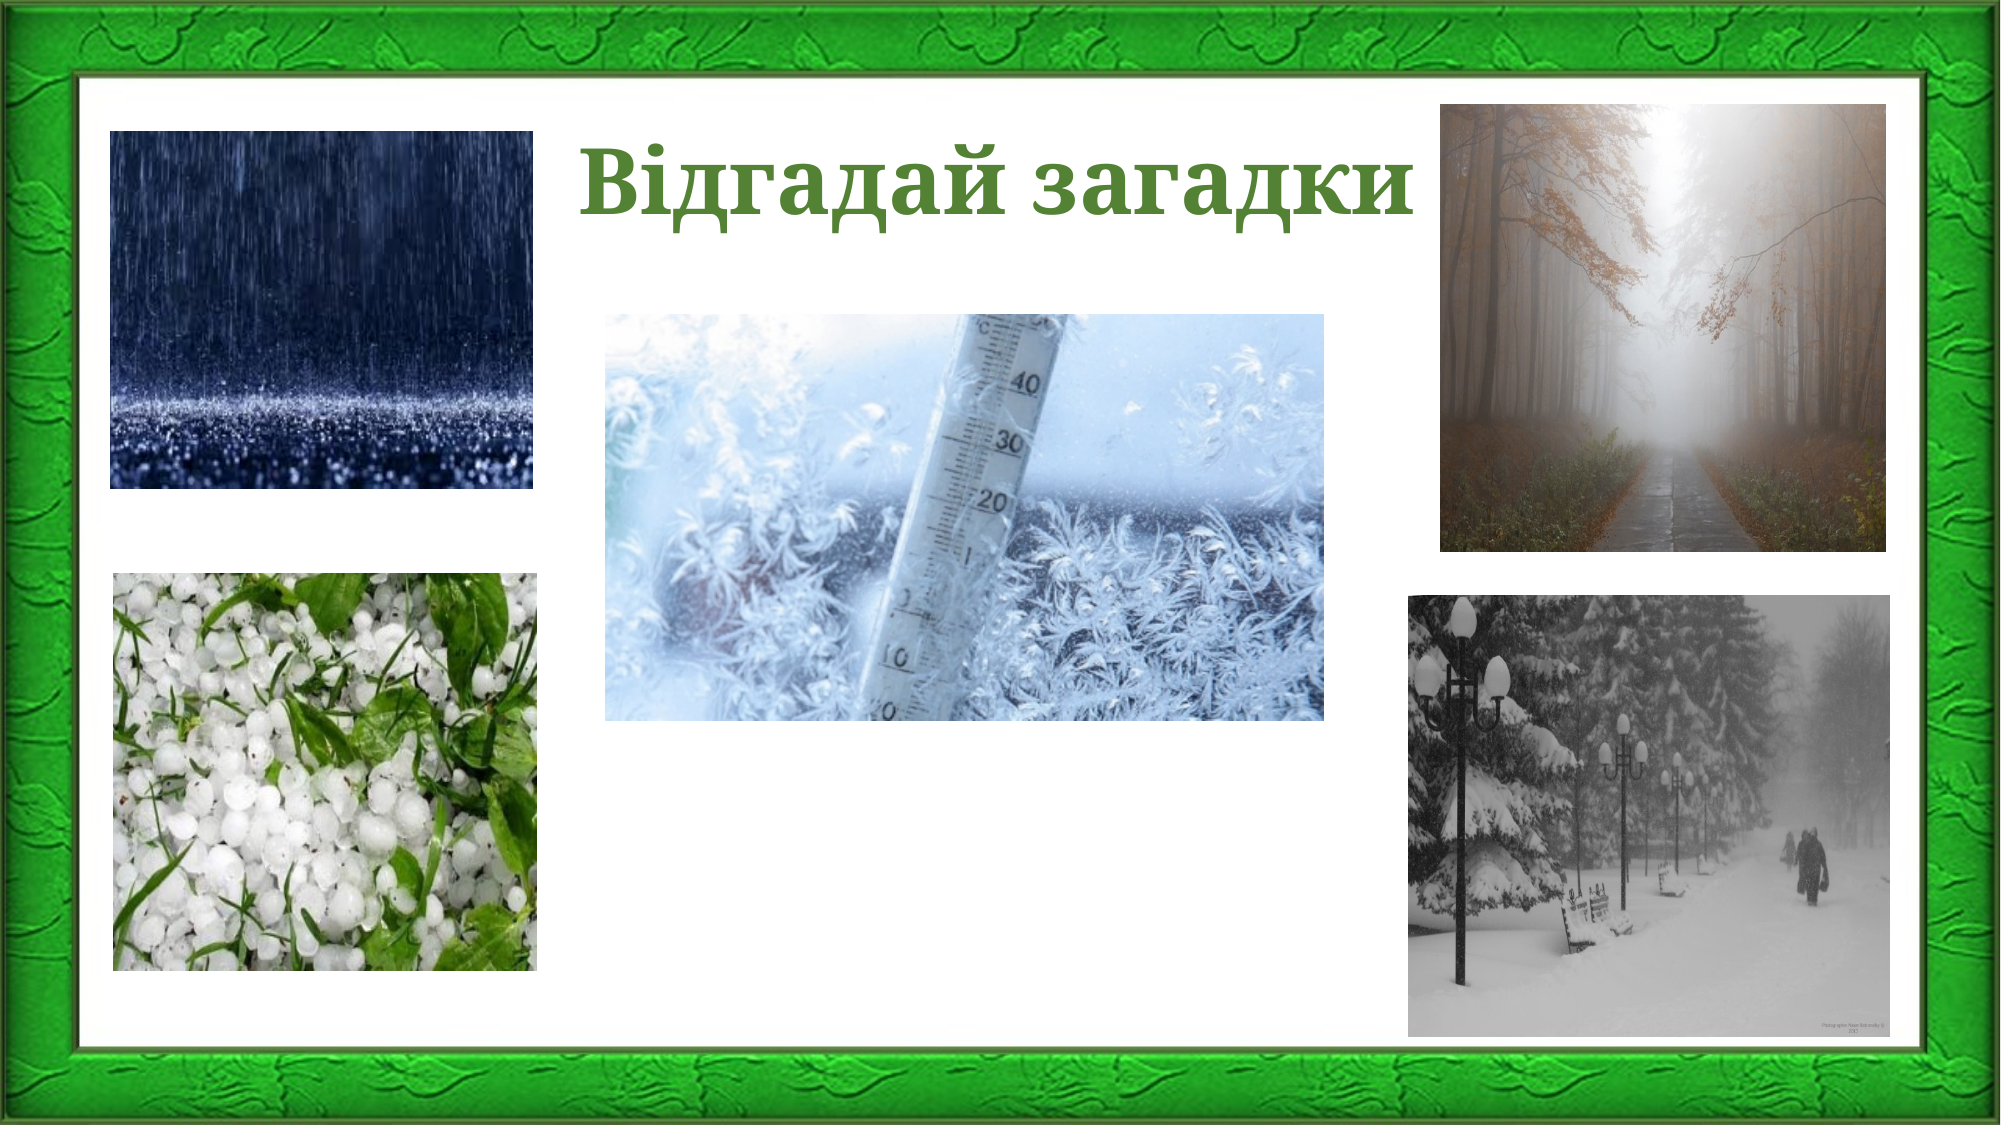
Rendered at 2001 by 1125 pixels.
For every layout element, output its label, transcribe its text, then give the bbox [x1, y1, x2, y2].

title Відгадай загадки [88, 88, 1906, 281]
picture [0, 0, 2001, 1125]
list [110, 131, 533, 489]
